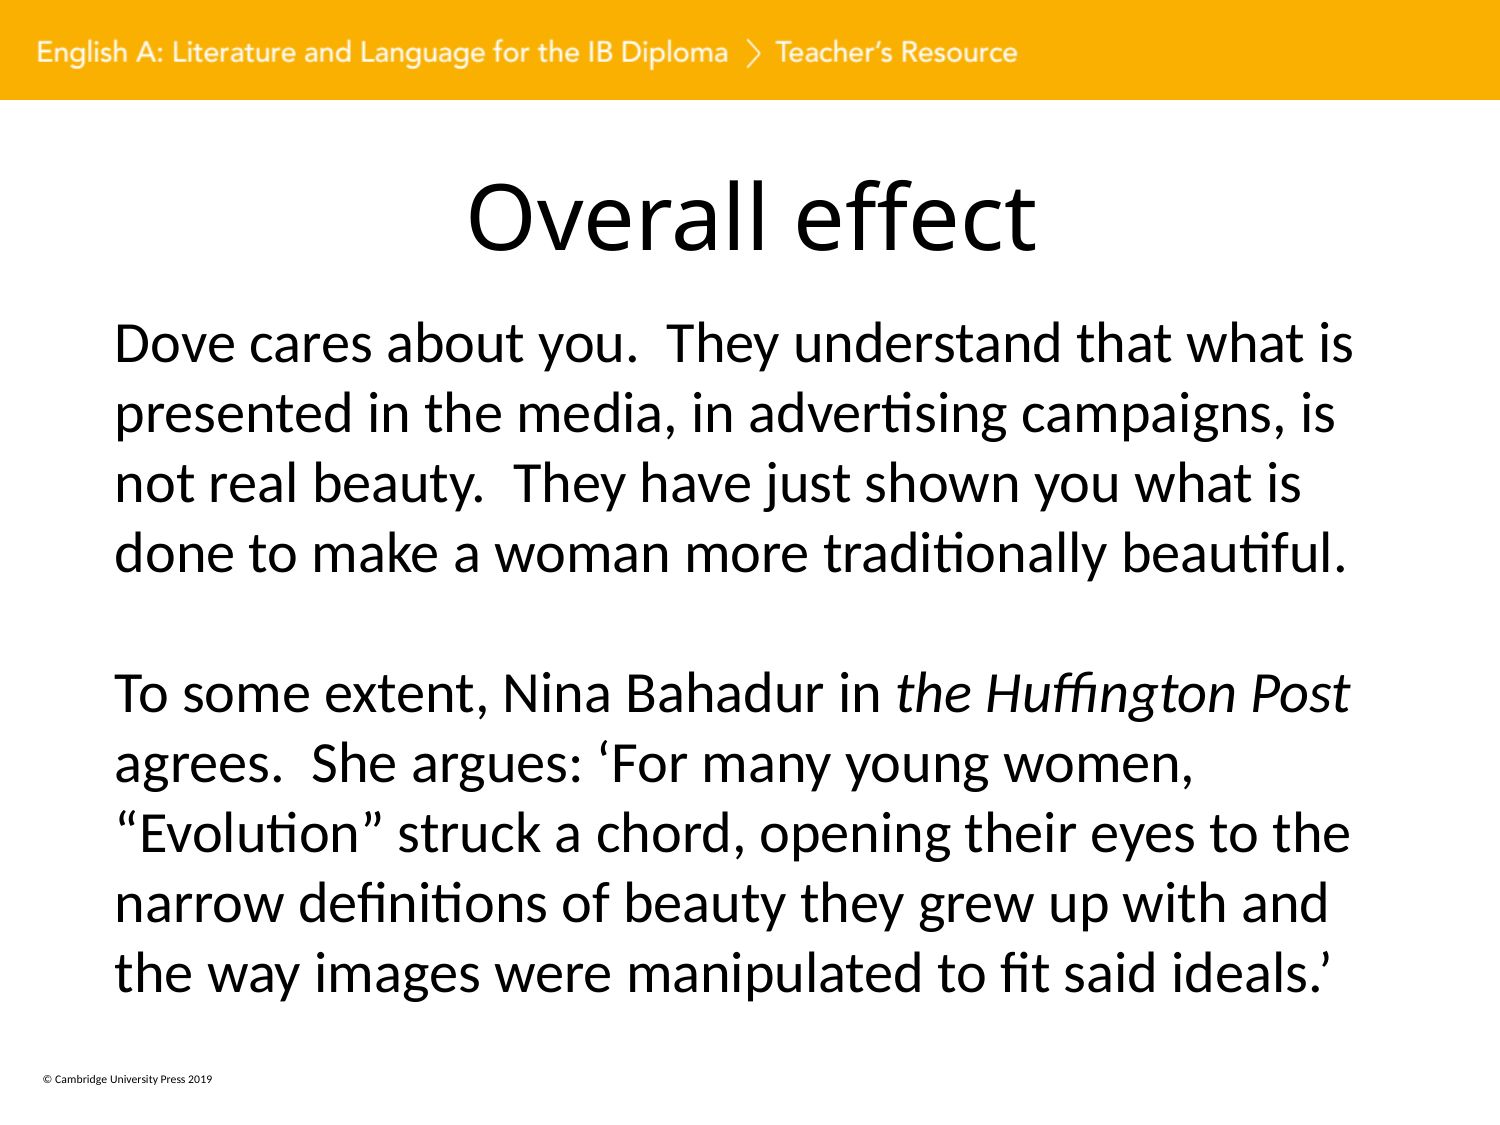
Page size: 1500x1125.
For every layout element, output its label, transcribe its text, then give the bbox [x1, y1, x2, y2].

subtitle © Cambridge University Press 2019 [27, 1063, 1388, 1093]
text_box Overall effect [27, 119, 1476, 308]
picture [0, 0, 1500, 101]
text_box [0, 117, 1500, 305]
text_box Dove cares about you. They understand that what is presented in the media, in advertising campaigns, is not real beauty. They have just shown you what is done to make a woman more traditionally beautiful. To some extent, Nina Bahadur in the Huffington Post agrees. She argues: ‘For many young women, “Evolution” struck a chord, opening their eyes to the narrow definitions of beauty they grew up with and the way images were manipulated to fit said ideals.’ [99, 308, 1388, 1035]
